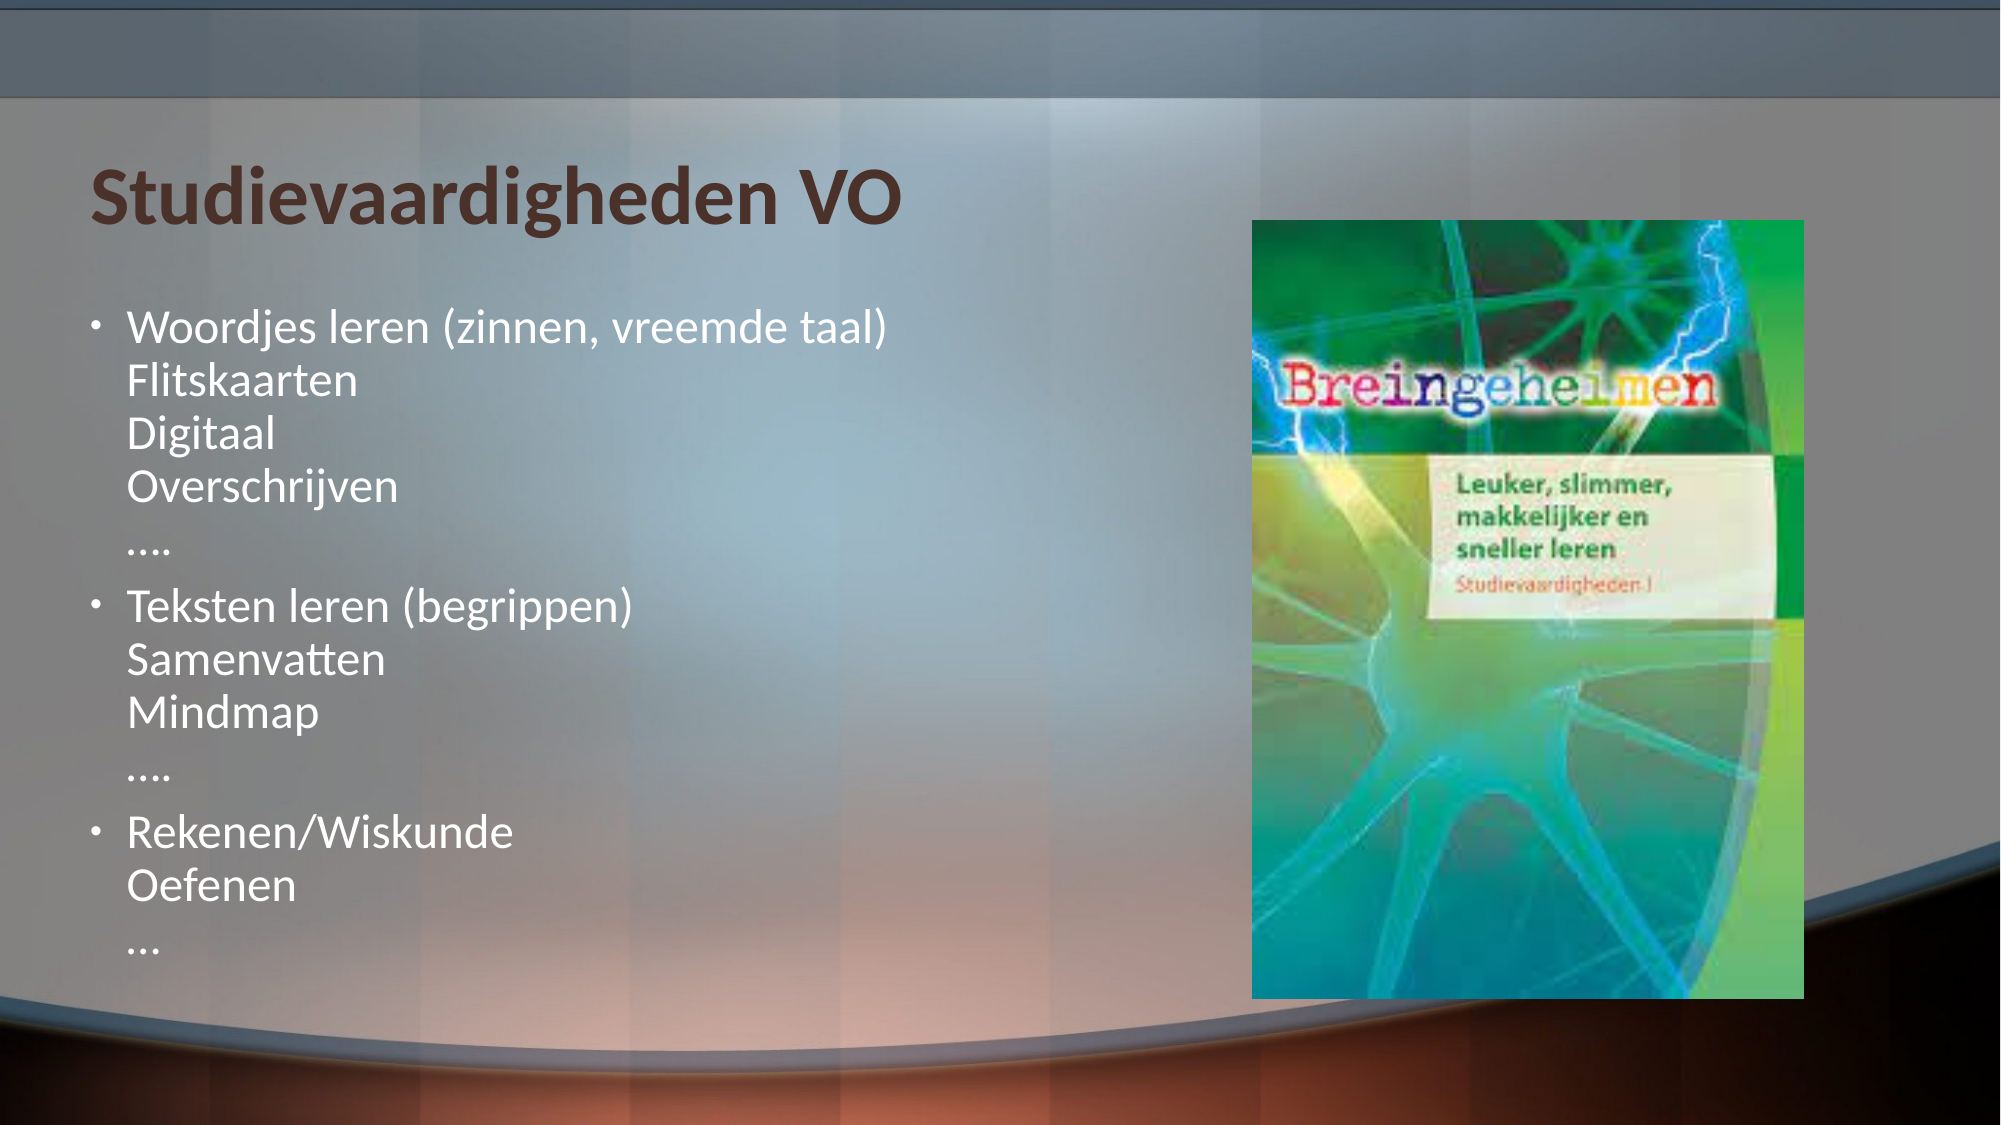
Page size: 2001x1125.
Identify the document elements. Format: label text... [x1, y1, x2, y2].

picture [0, 0, 2001, 1125]
list Woordjes leren (zinnen, vreemde taal) Flitskaarten Digitaal Overschrijven …. Teksten leren (begrippen) Samenvatten Mindmap …. Rekenen/Wiskunde Oefenen … [75, 293, 1252, 974]
title Studievaardigheden VO [75, 104, 1732, 293]
